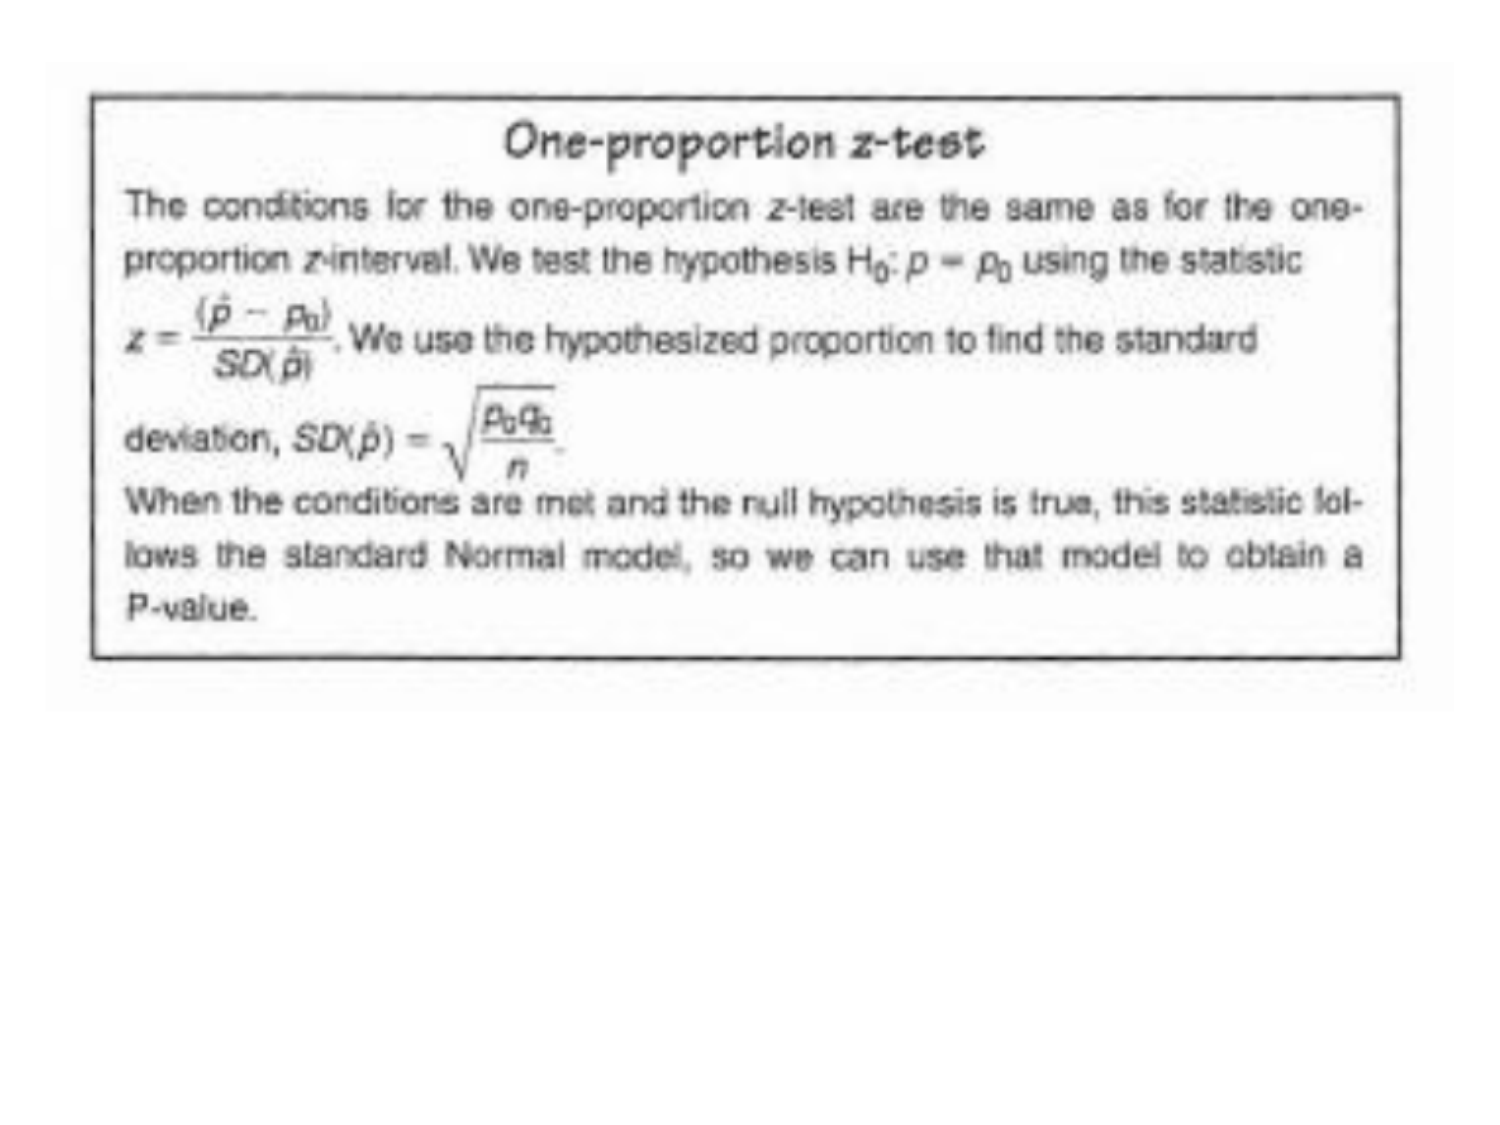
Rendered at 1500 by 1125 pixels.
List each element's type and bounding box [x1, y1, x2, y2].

picture [37, 62, 1454, 713]
